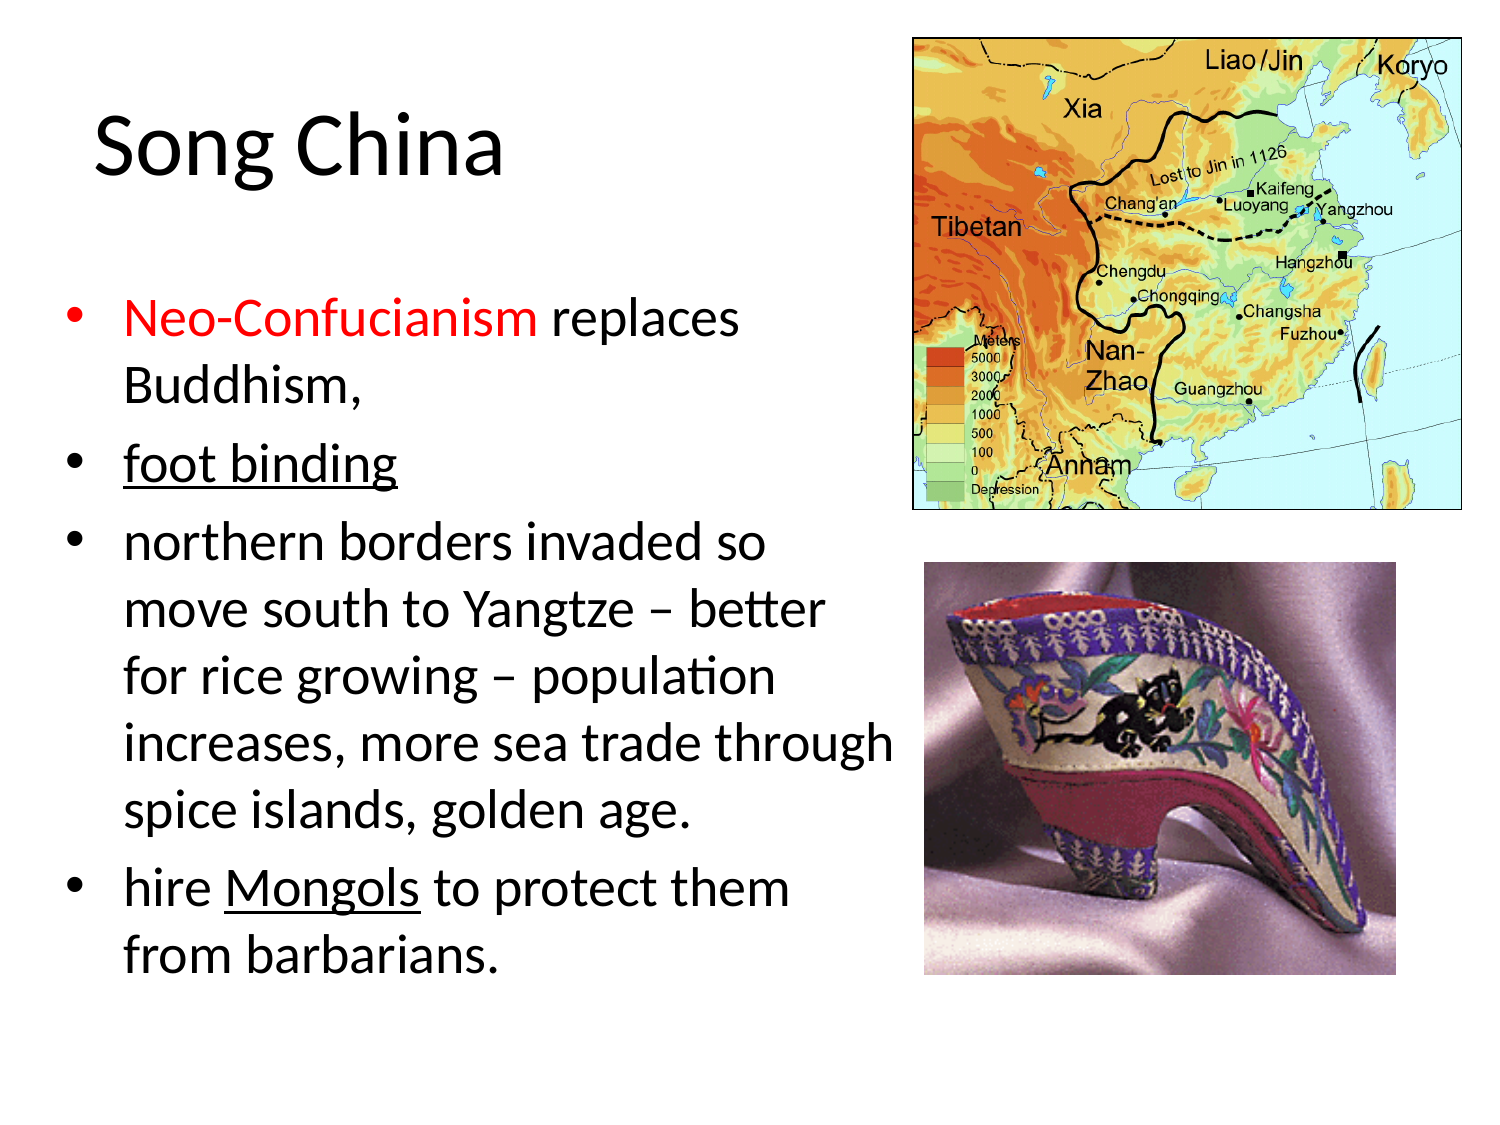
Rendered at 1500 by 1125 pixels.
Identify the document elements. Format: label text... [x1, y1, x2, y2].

title Song China [75, 45, 525, 233]
picture [924, 562, 1396, 976]
picture [912, 37, 1462, 510]
list Neo-Confucianism replaces Buddhism, foot binding northern borders invaded so move south to Yangtze – better for rice growing – population increases, more sea trade through spice islands, golden age. hire Mongols to protect them from barbarians. [50, 273, 913, 1016]
